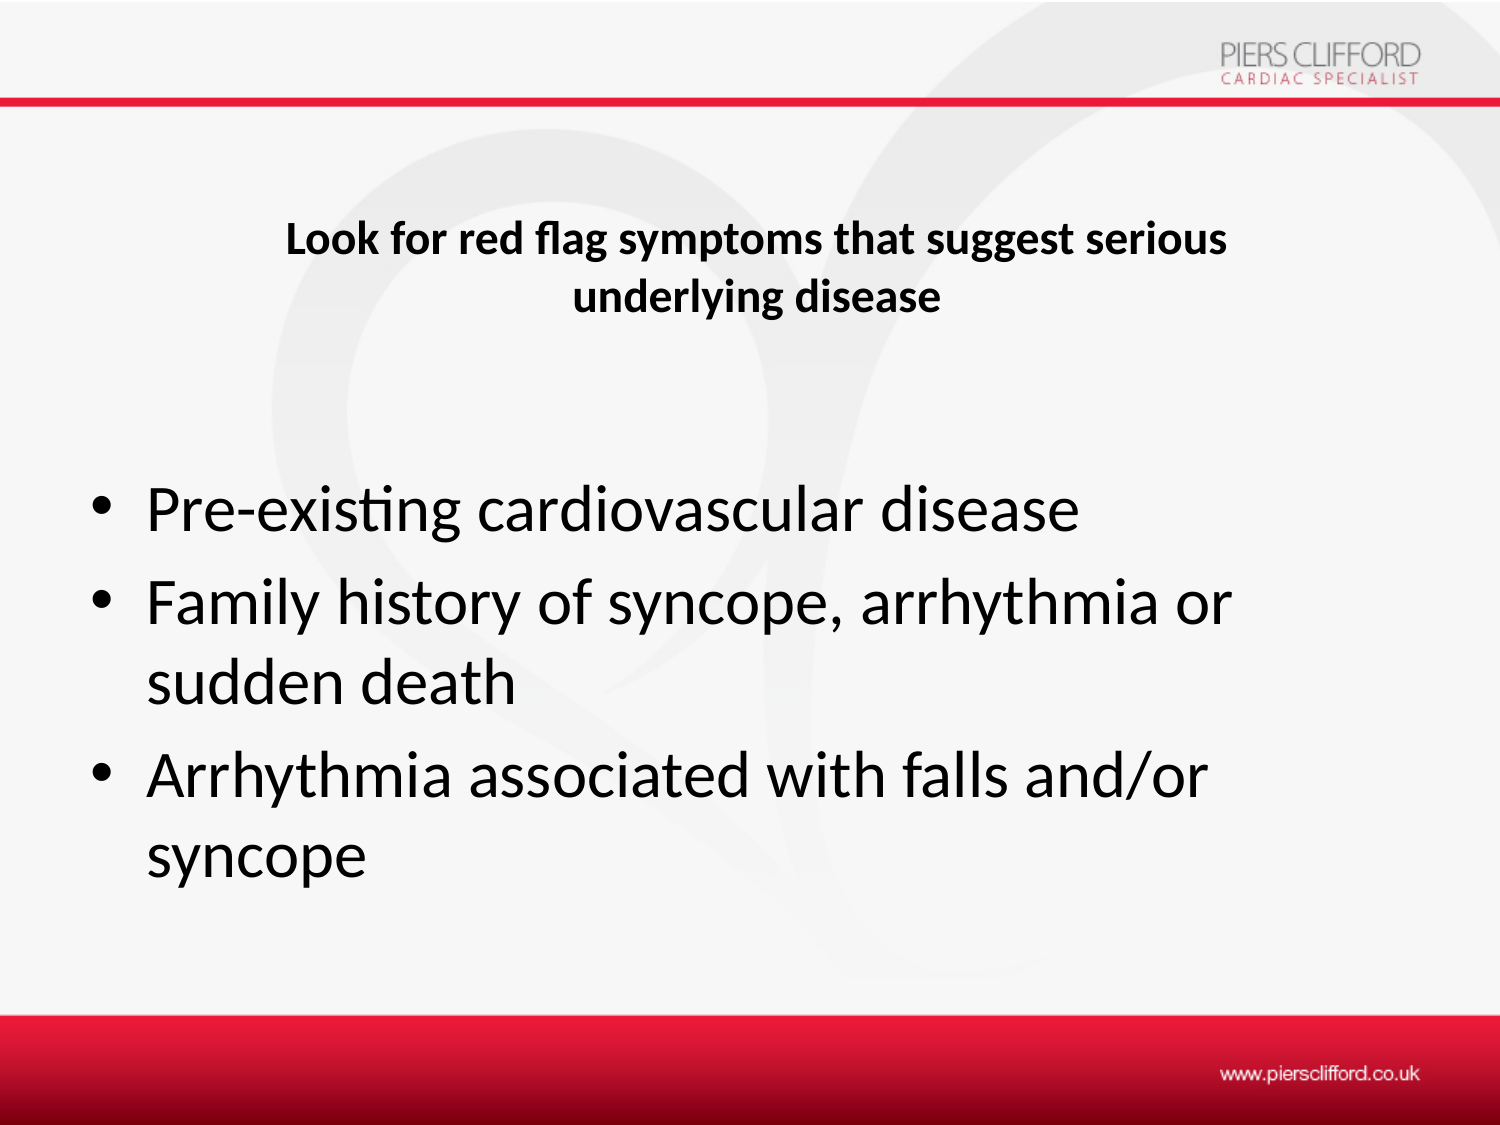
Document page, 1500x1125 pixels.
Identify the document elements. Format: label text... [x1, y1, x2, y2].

picture [0, 2, 1500, 1125]
title Look for red flag symptoms that suggest serious underlying disease [81, 198, 1433, 387]
list Pre-existing cardiovascular disease Family history of syncope, arrhythmia or sudden death Arrhythmia associated with falls and/or syncope [74, 456, 1426, 1006]
